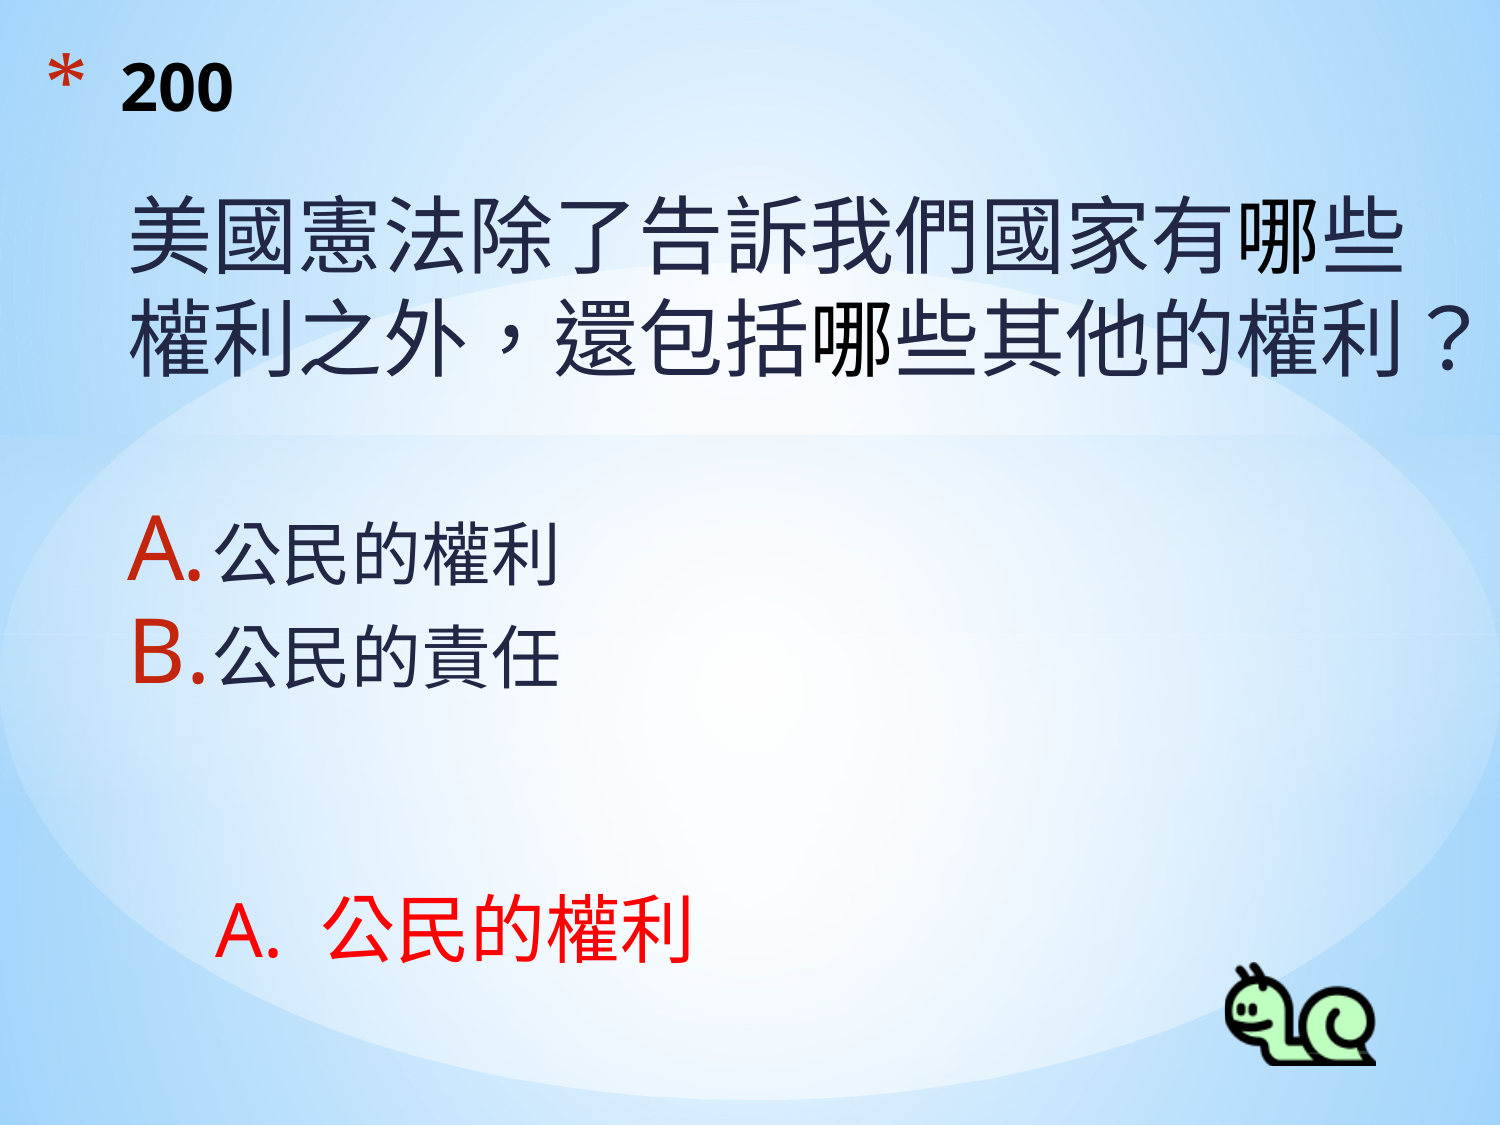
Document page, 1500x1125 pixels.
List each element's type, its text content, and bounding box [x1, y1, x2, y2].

text_box A. 公民的權利 [200, 874, 711, 1040]
title 200 [0, 37, 325, 160]
subtitle 美國憲法除了告訴我們國家有哪些權利之外，還包括哪些其他的權利？ 公民的權利 公民的責任 [112, 174, 1425, 813]
picture [1224, 962, 1377, 1067]
